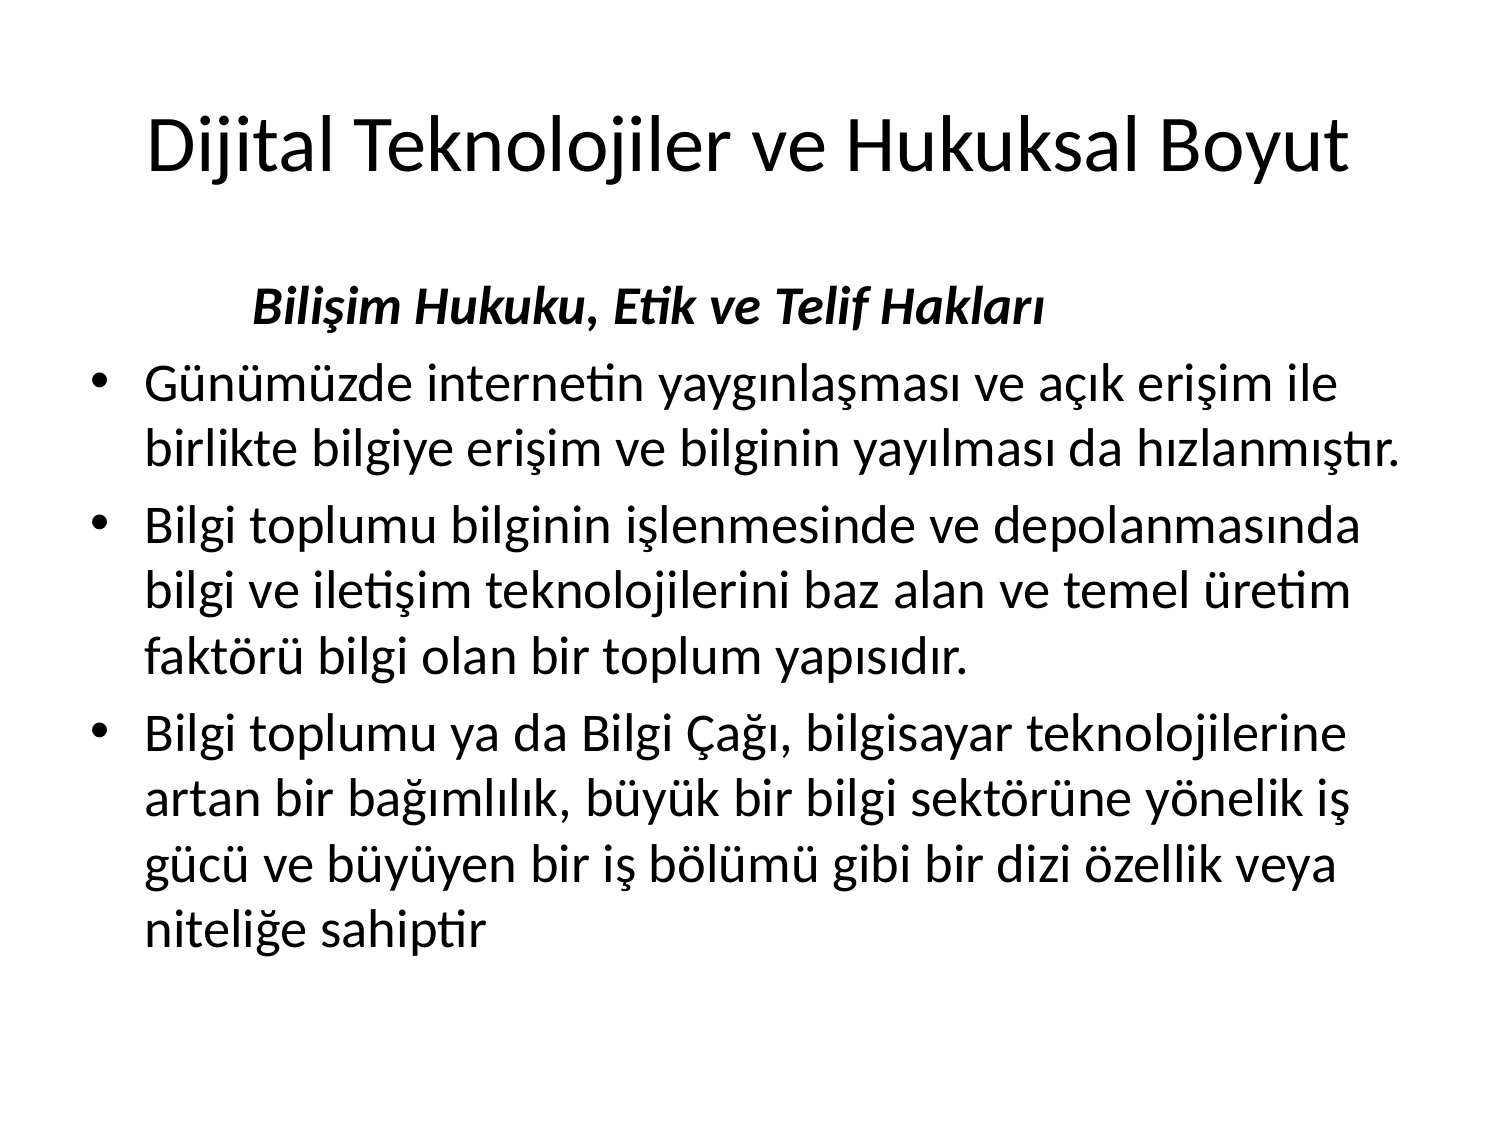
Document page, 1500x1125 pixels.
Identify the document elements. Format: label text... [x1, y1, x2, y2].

title Dijital Teknolojiler ve Hukuksal Boyut [75, 45, 1425, 233]
list Bilişim Hukuku, Etik ve Telif Hakları Günümüzde internetin yaygınlaşması ve açık erişim ile birlikte bilgiye erişim ve bilginin yayılması da hızlanmıştır. Bilgi toplumu bilginin işlenmesinde ve depolanmasında bilgi ve iletişim teknolojilerini baz alan ve temel üretim faktörü bilgi olan bir toplum yapısıdır. Bilgi toplumu ya da Bilgi Çağı, bilgisayar teknolojilerine artan bir bağımlılık, büyük bir bilgi sektörüne yönelik iş gücü ve büyüyen bir iş bölümü gibi bir dizi özellik veya niteliğe sahiptir [75, 262, 1425, 1005]
